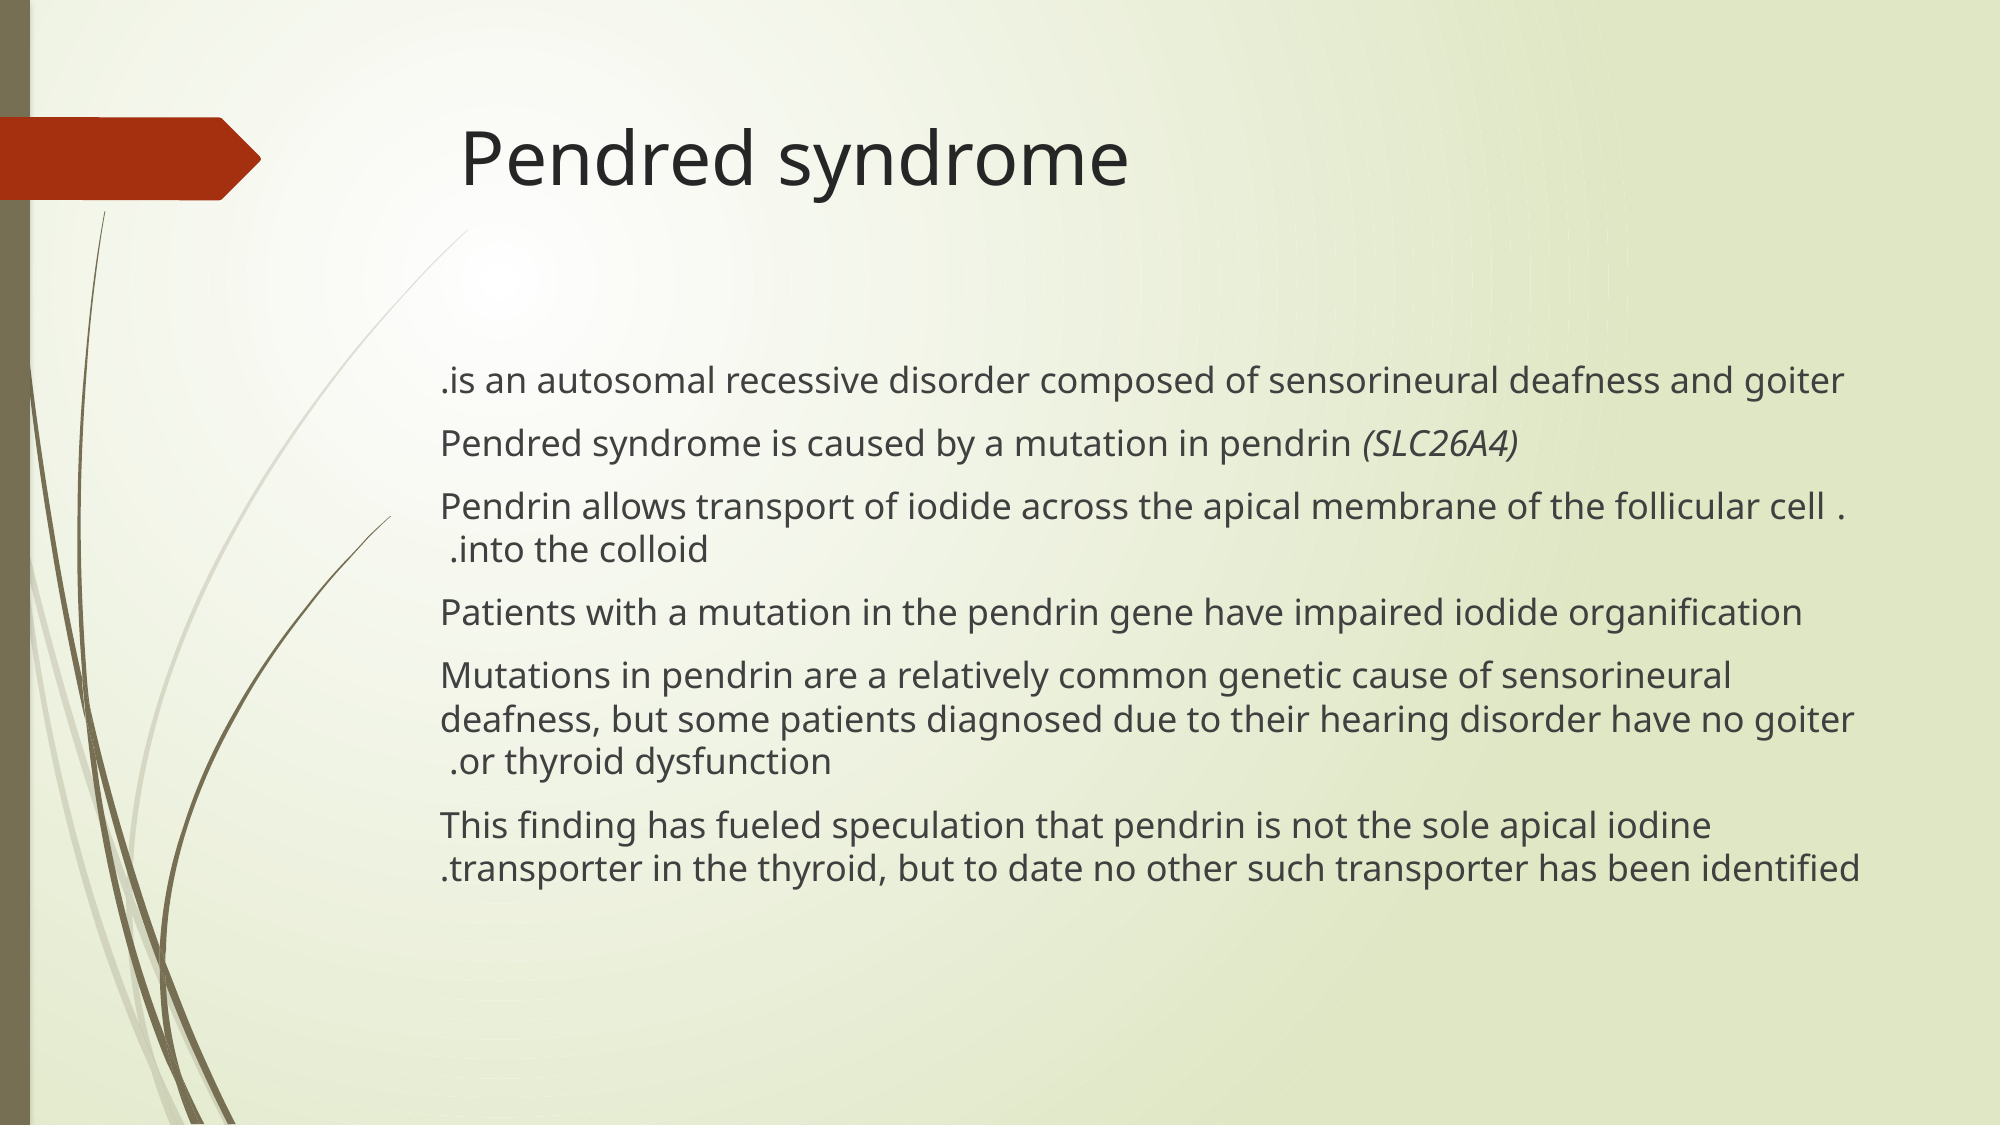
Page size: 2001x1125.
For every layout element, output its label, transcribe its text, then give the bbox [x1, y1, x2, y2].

list is an autosomal recessive disorder composed of sensorineural deafness and goiter. Pendred syndrome is caused by a mutation in pendrin (SLC26A4) . Pendrin allows transport of iodide across the apical membrane of the follicular cell into the colloid. Patients with a mutation in the pendrin gene have impaired iodide organification Mutations in pendrin are a relatively common genetic cause of sensorineural deafness, but some patients diagnosed due to their hearing disorder have no goiter or thyroid dysfunction. This finding has fueled speculation that pendrin is not the sole apical iodine transporter in the thyroid, but to date no other such transporter has been identified. [424, 350, 1888, 970]
title Pendred syndrome [425, 102, 1888, 313]
